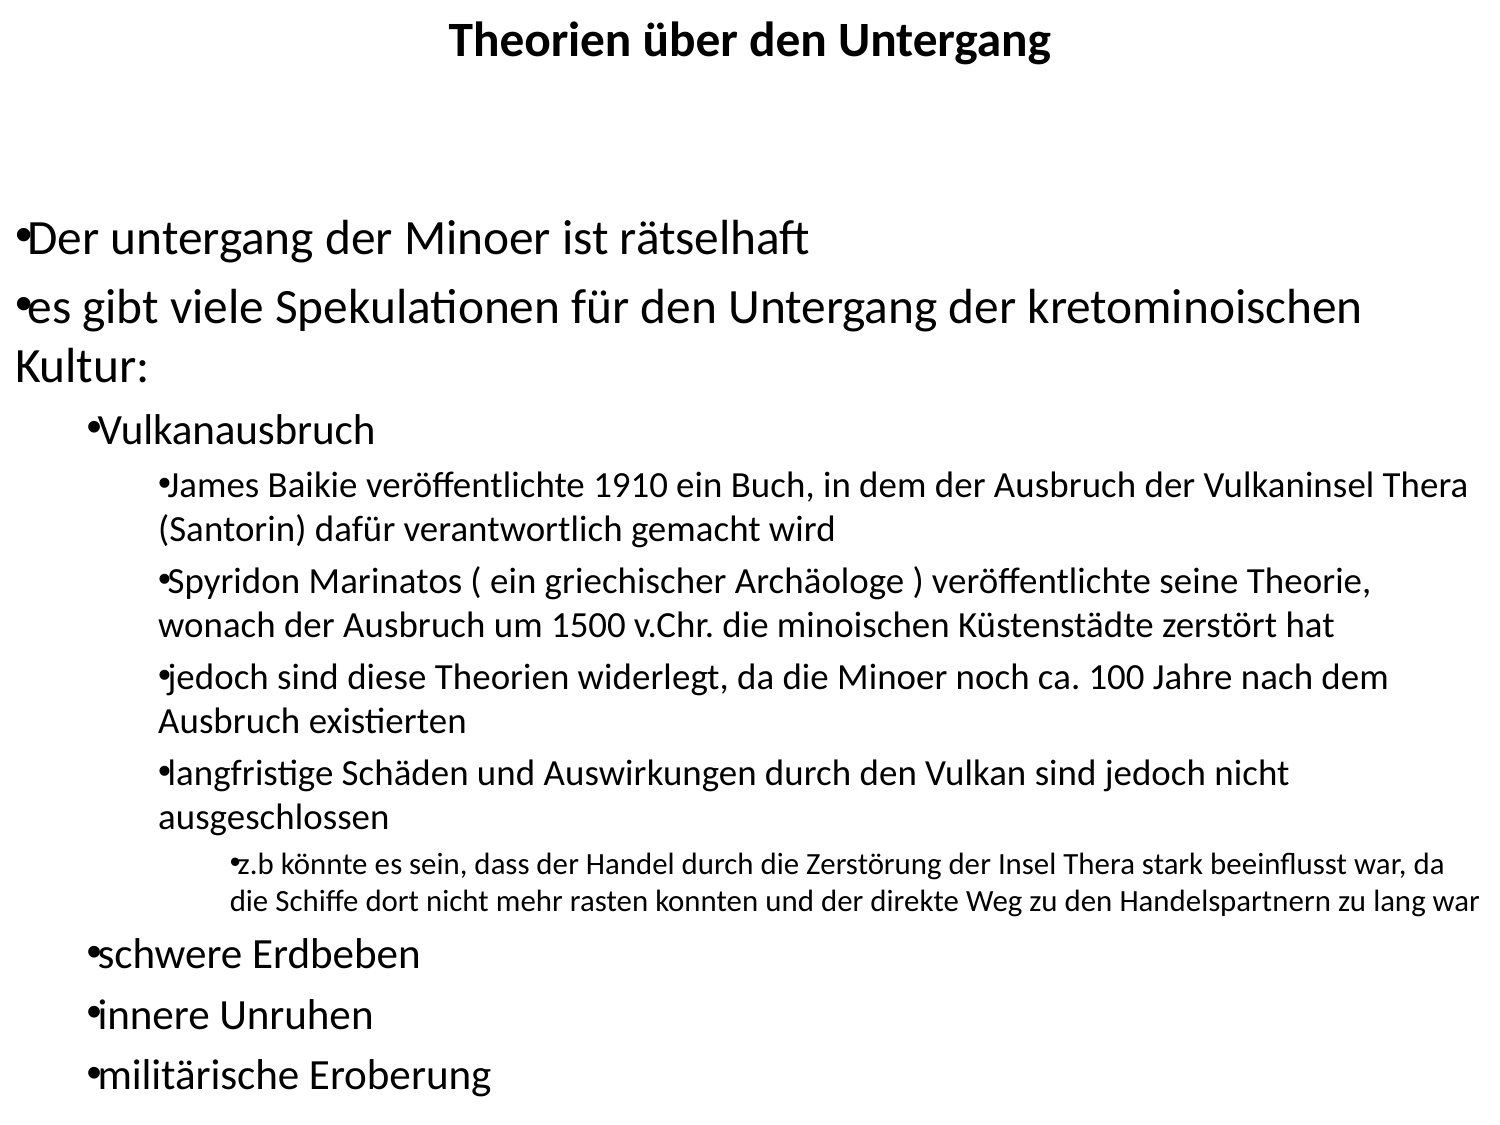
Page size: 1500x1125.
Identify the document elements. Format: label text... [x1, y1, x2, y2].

subtitle Theorien über den Untergang Der untergang der Minoer ist rätselhaft es gibt viele Spekulationen für den Untergang der kretominoischen Kultur: Vulkanausbruch James Baikie veröffentlichte 1910 ein Buch, in dem der Ausbruch der Vulkaninsel Thera (Santorin) dafür verantwortlich gemacht wird Spyridon Marinatos ( ein griechischer Archäologe ) veröffentlichte seine Theorie, wonach der Ausbruch um 1500 v.Chr. die minoischen Küstenstädte zerstört hat jedoch sind diese Theorien widerlegt, da die Minoer noch ca. 100 Jahre nach dem Ausbruch existierten langfristige Schäden und Auswirkungen durch den Vulkan sind jedoch nicht ausgeschlossen z.b könnte es sein, dass der Handel durch die Zerstörung der Insel Thera stark beeinflusst war, da die Schiffe dort nicht mehr rasten konnten und der direkte Weg zu den Handelspartnern zu lang war schwere Erdbeben innere Unruhen militärische Eroberung [0, 0, 1500, 1125]
